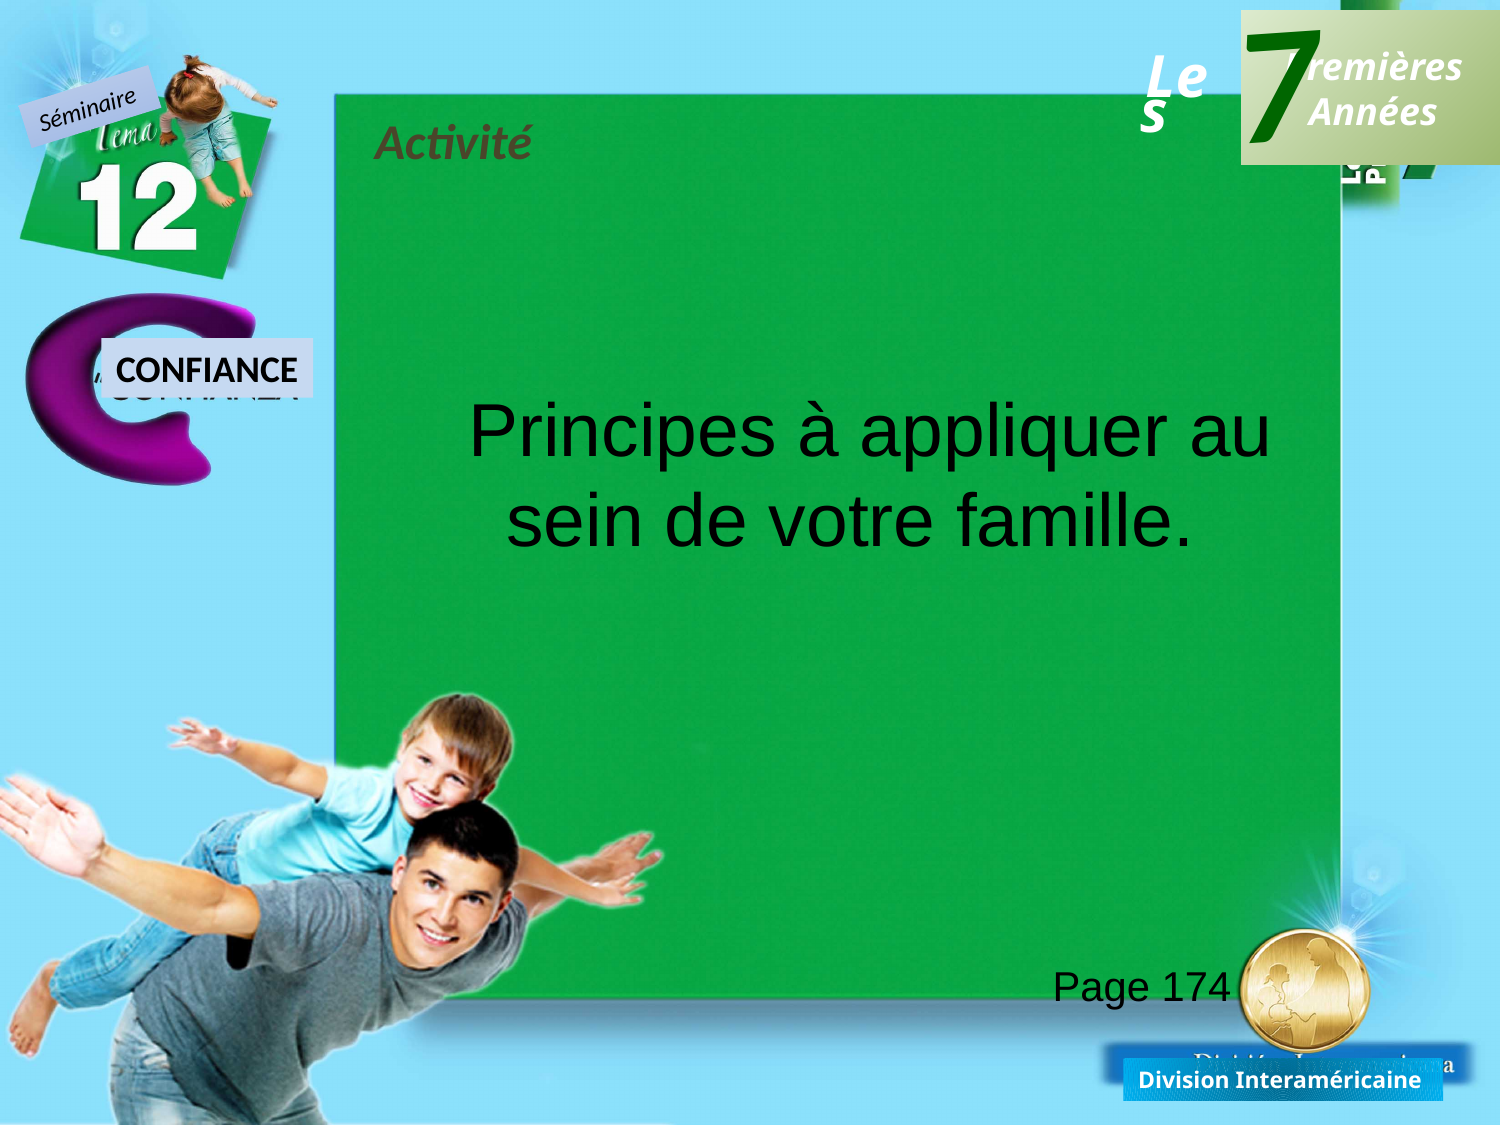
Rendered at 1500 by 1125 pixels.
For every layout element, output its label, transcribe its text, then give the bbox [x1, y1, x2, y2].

text_box Division Interaméricaine [1123, 1058, 1444, 1101]
text_box Séminaire [18, 65, 162, 149]
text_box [1119, 0, 1500, 185]
picture [0, 0, 1500, 1125]
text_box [359, 101, 1329, 1019]
text_box CONFIANCE [101, 338, 314, 398]
